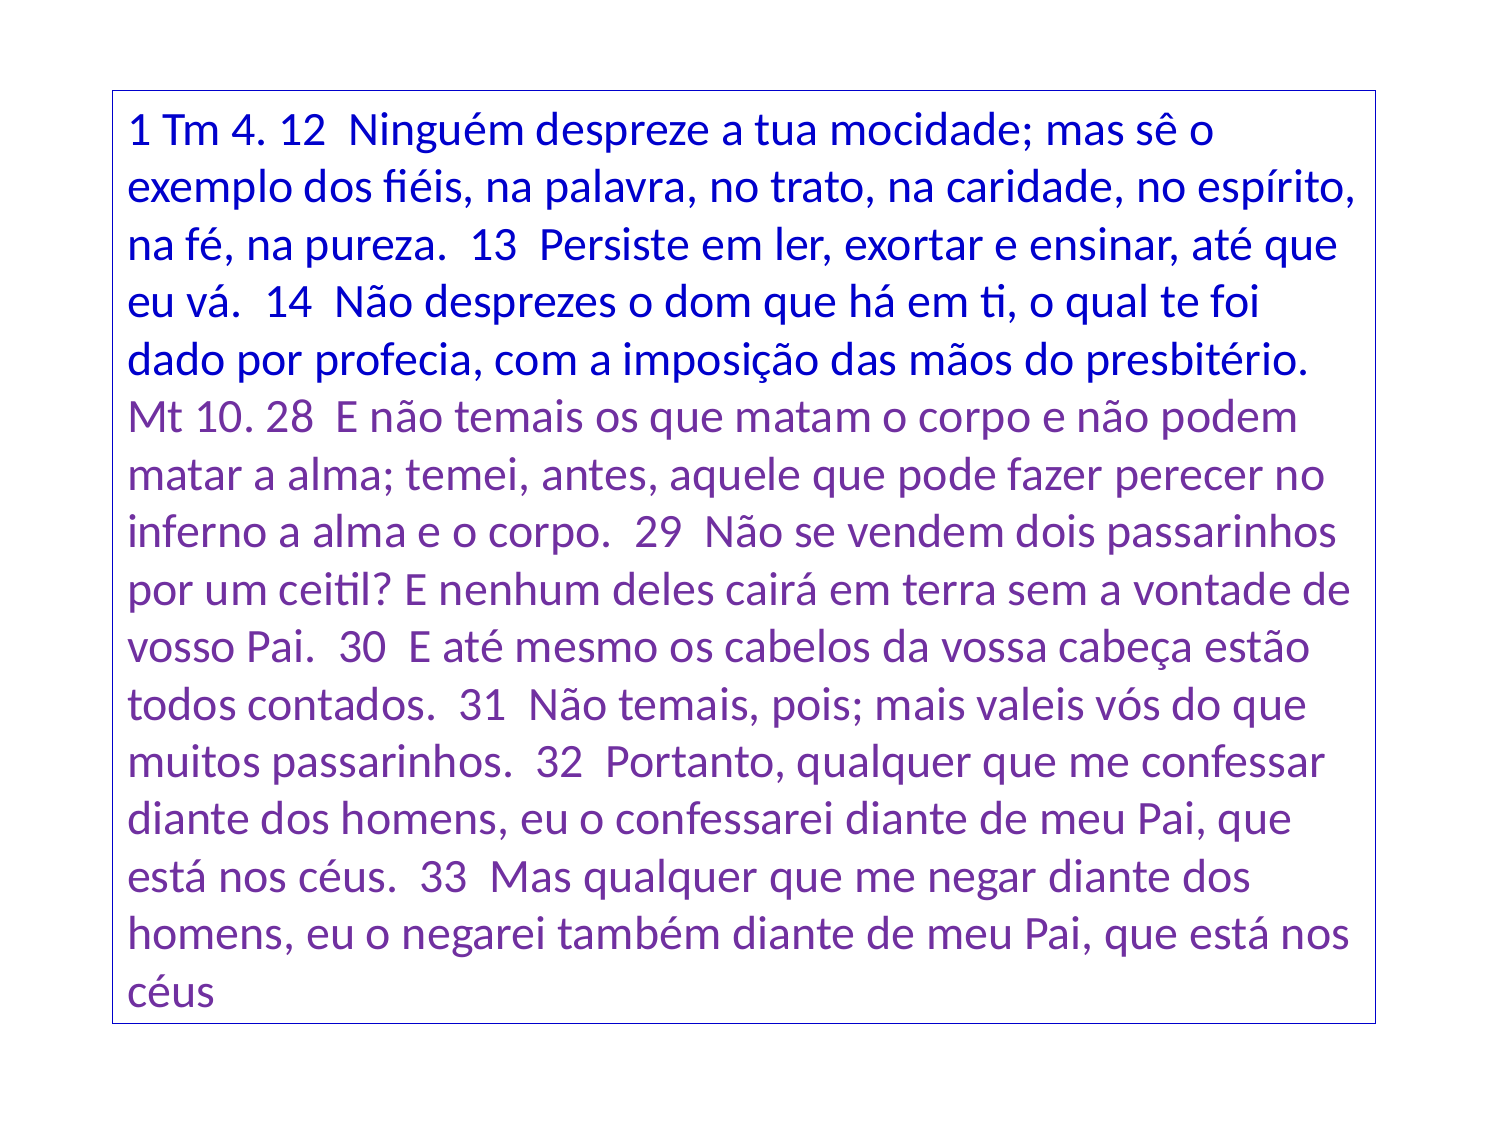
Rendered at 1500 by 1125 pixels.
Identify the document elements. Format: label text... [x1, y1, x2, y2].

list 1 Tm 4. 12 Ninguém despreze a tua mocidade; mas sê o exemplo dos fiéis, na palavra, no trato, na caridade, no espírito, na fé, na pureza. 13 Persiste em ler, exortar e ensinar, até que eu vá. 14 Não desprezes o dom que há em ti, o qual te foi dado por profecia, com a imposição das mãos do presbitério. Mt 10. 28 E não temais os que matam o corpo e não podem matar a alma; temei, antes, aquele que pode fazer perecer no inferno a alma e o corpo. 29 Não se vendem dois passarinhos por um ceitil? E nenhum deles cairá em terra sem a vontade de vosso Pai. 30 E até mesmo os cabelos da vossa cabeça estão todos contados. 31 Não temais, pois; mais valeis vós do que muitos passarinhos. 32 Portanto, qualquer que me confessar diante dos homens, eu o confessarei diante de meu Pai, que está nos céus. 33 Mas qualquer que me negar diante dos homens, eu o negarei também diante de meu Pai, que está nos céus [112, 90, 1376, 1024]
